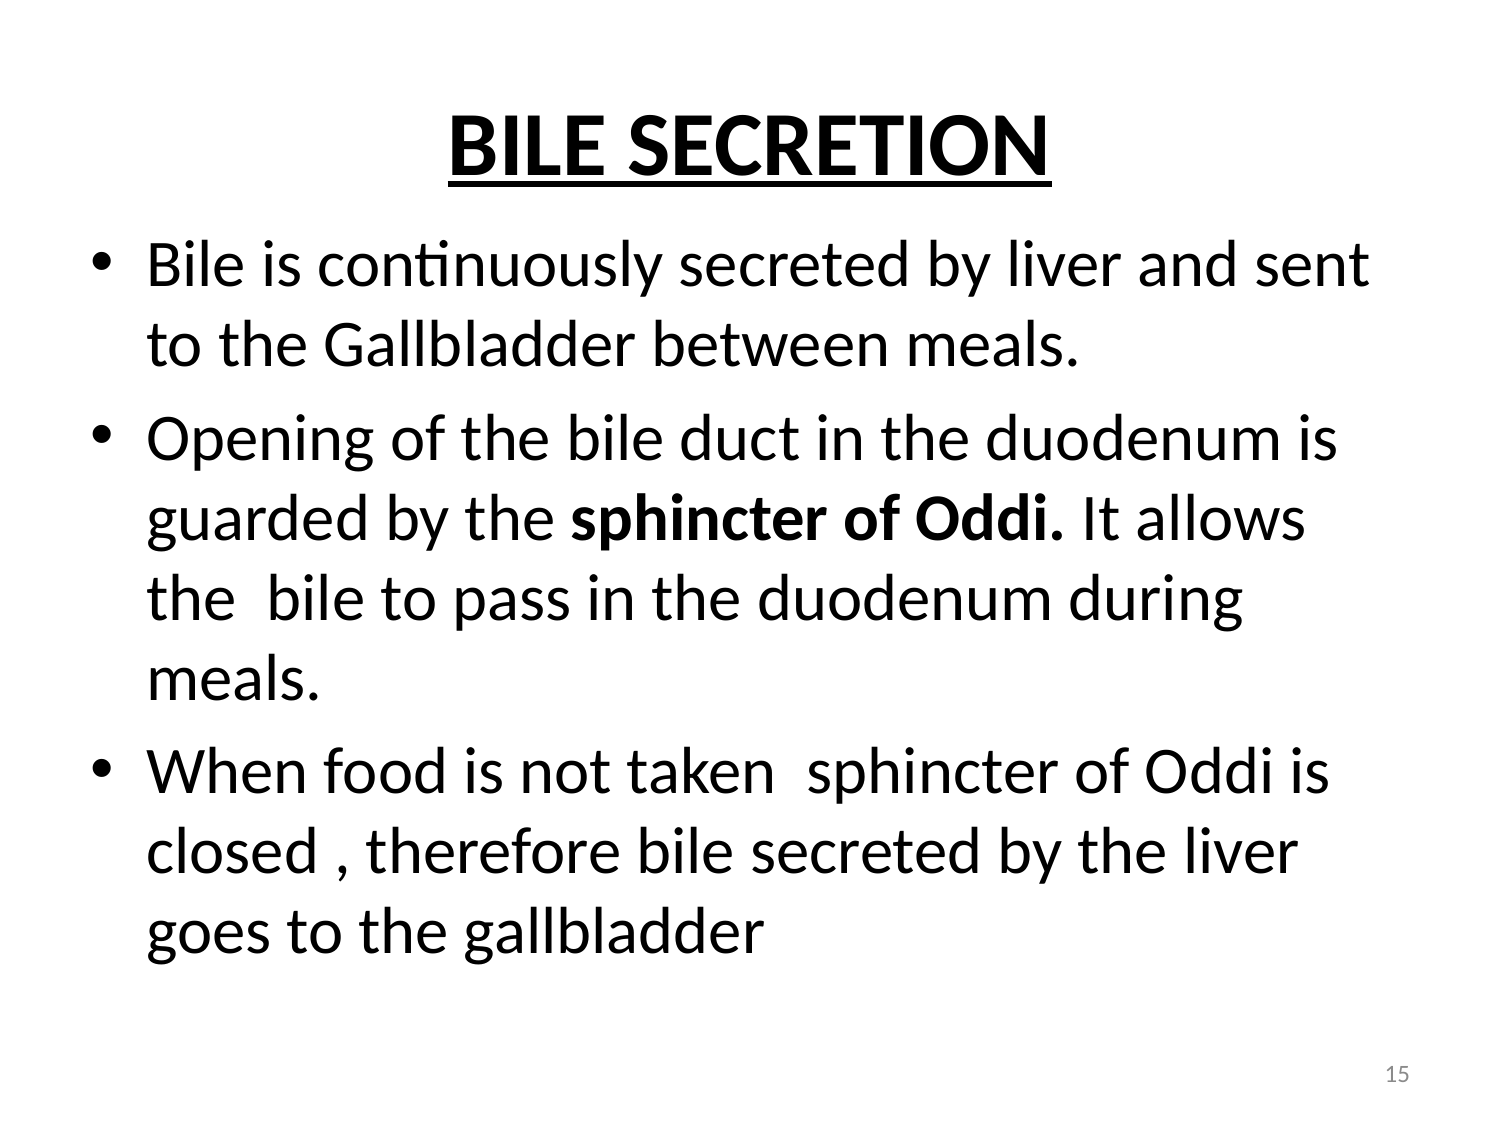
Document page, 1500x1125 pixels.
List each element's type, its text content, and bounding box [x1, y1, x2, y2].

list Bile is continuously secreted by liver and sent to the Gallbladder between meals. Opening of the bile duct in the duodenum is guarded by the sphincter of Oddi. It allows the bile to pass in the duodenum during meals. When food is not taken sphincter of Oddi is closed , therefore bile secreted by the liver goes to the gallbladder [75, 212, 1425, 1005]
slide_number 15 [1074, 1042, 1425, 1103]
title BILE SECRETION [75, 45, 1425, 212]
